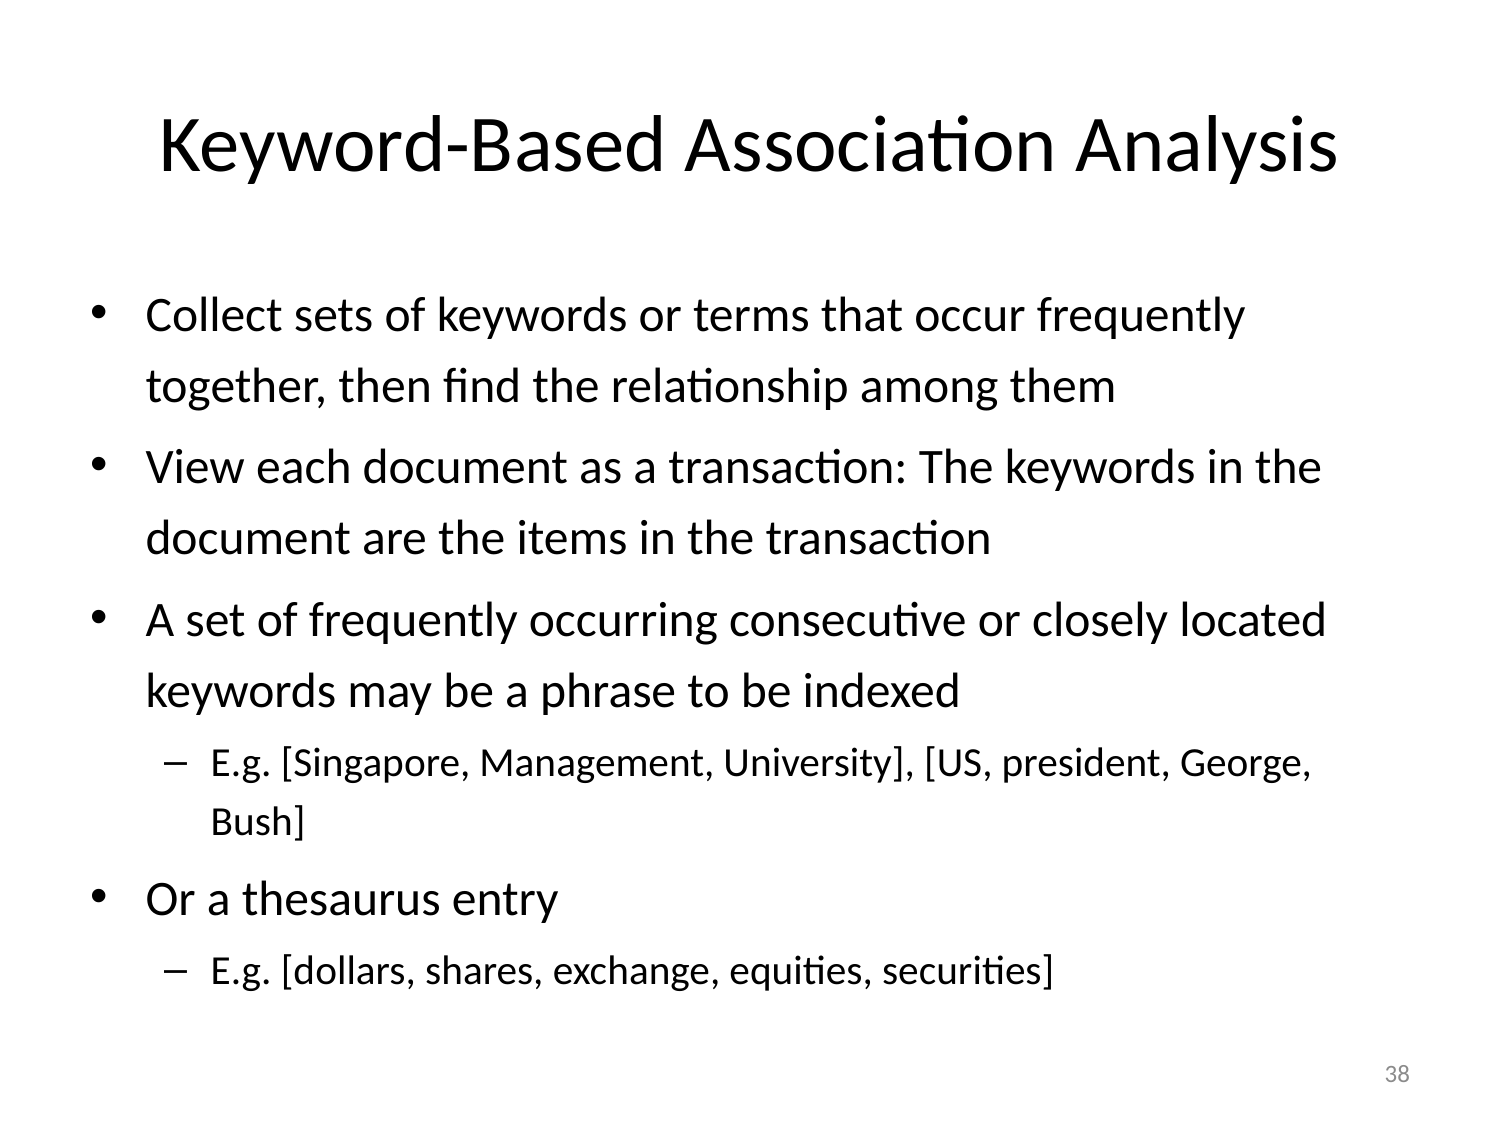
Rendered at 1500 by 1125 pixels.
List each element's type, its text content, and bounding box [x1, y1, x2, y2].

title Keyword-Based Association Analysis [75, 45, 1425, 233]
slide_number 38 [1074, 1042, 1425, 1103]
list Collect sets of keywords or terms that occur frequently together, then find the relationship among them View each document as a transaction: The keywords in the document are the items in the transaction A set of frequently occurring consecutive or closely located keywords may be a phrase to be indexed E.g. [Singapore, Management, University], [US, president, George, Bush] Or a thesaurus entry E.g. [dollars, shares, exchange, equities, securities] [75, 262, 1425, 1005]
